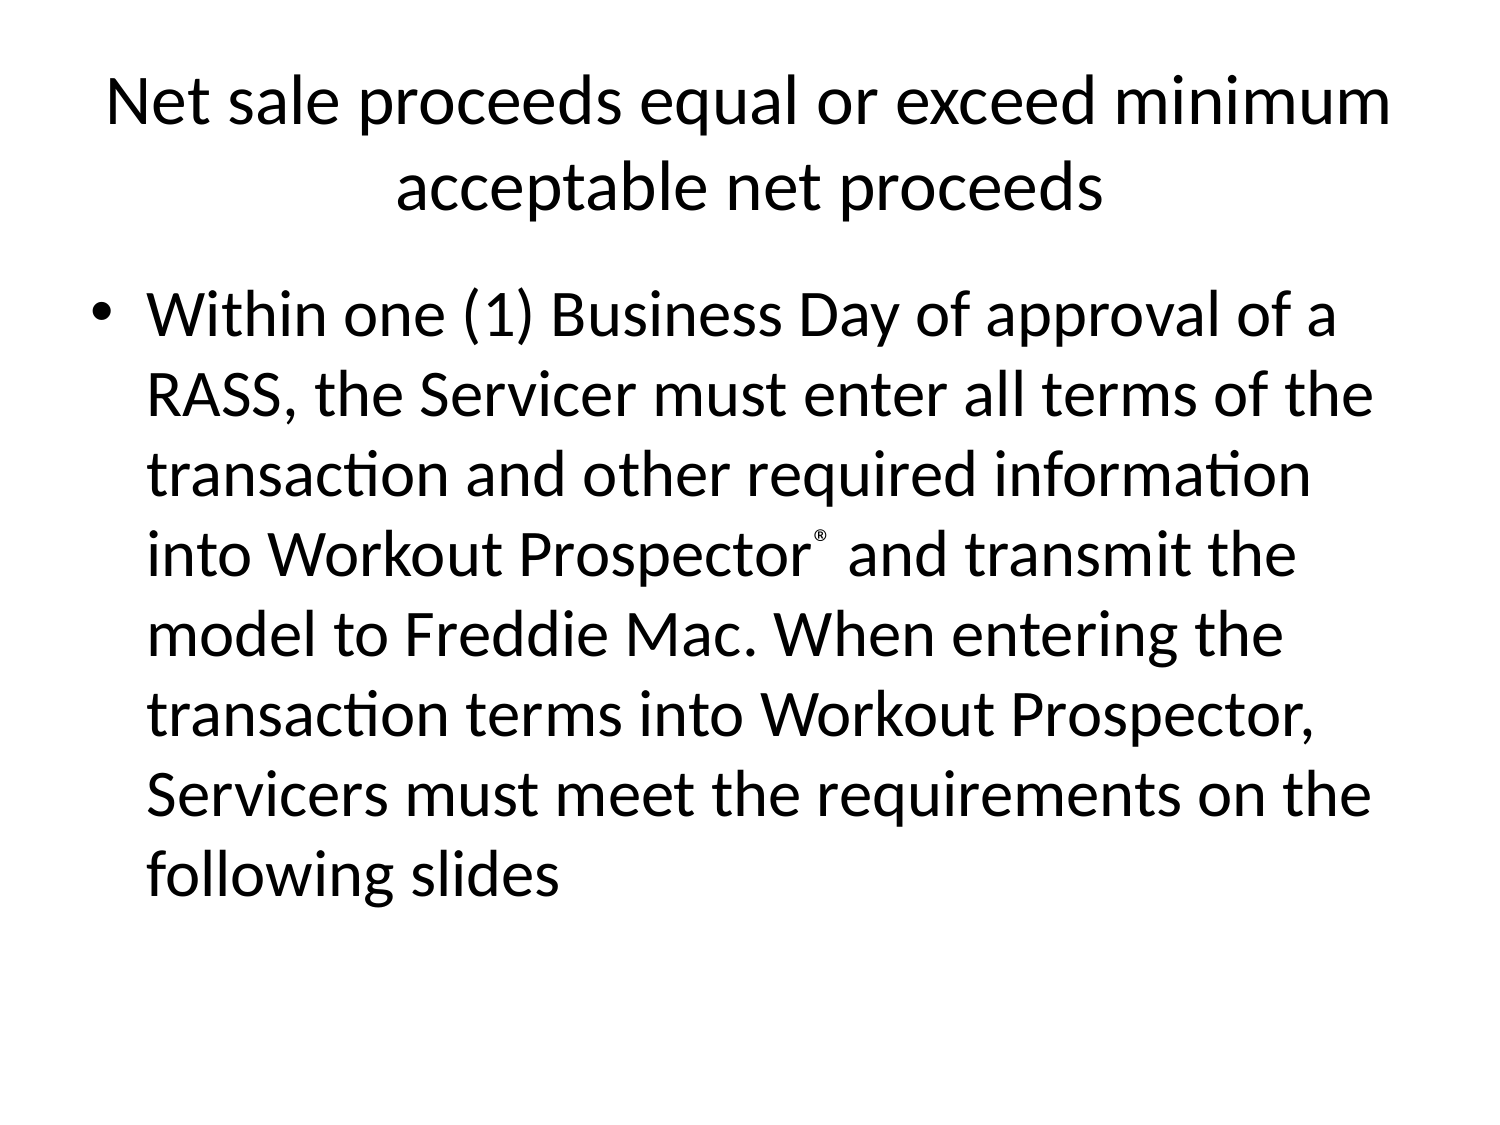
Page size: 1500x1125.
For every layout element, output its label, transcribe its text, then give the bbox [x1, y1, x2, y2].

list Within one (1) Business Day of approval of a RASS, the Servicer must enter all terms of the transaction and other required information into Workout Prospector® and transmit the model to Freddie Mac. When entering the transaction terms into Workout Prospector, Servicers must meet the requirements on the following slides [75, 262, 1425, 1005]
title Net sale proceeds equal or exceed minimum acceptable net proceeds [75, 45, 1425, 233]
